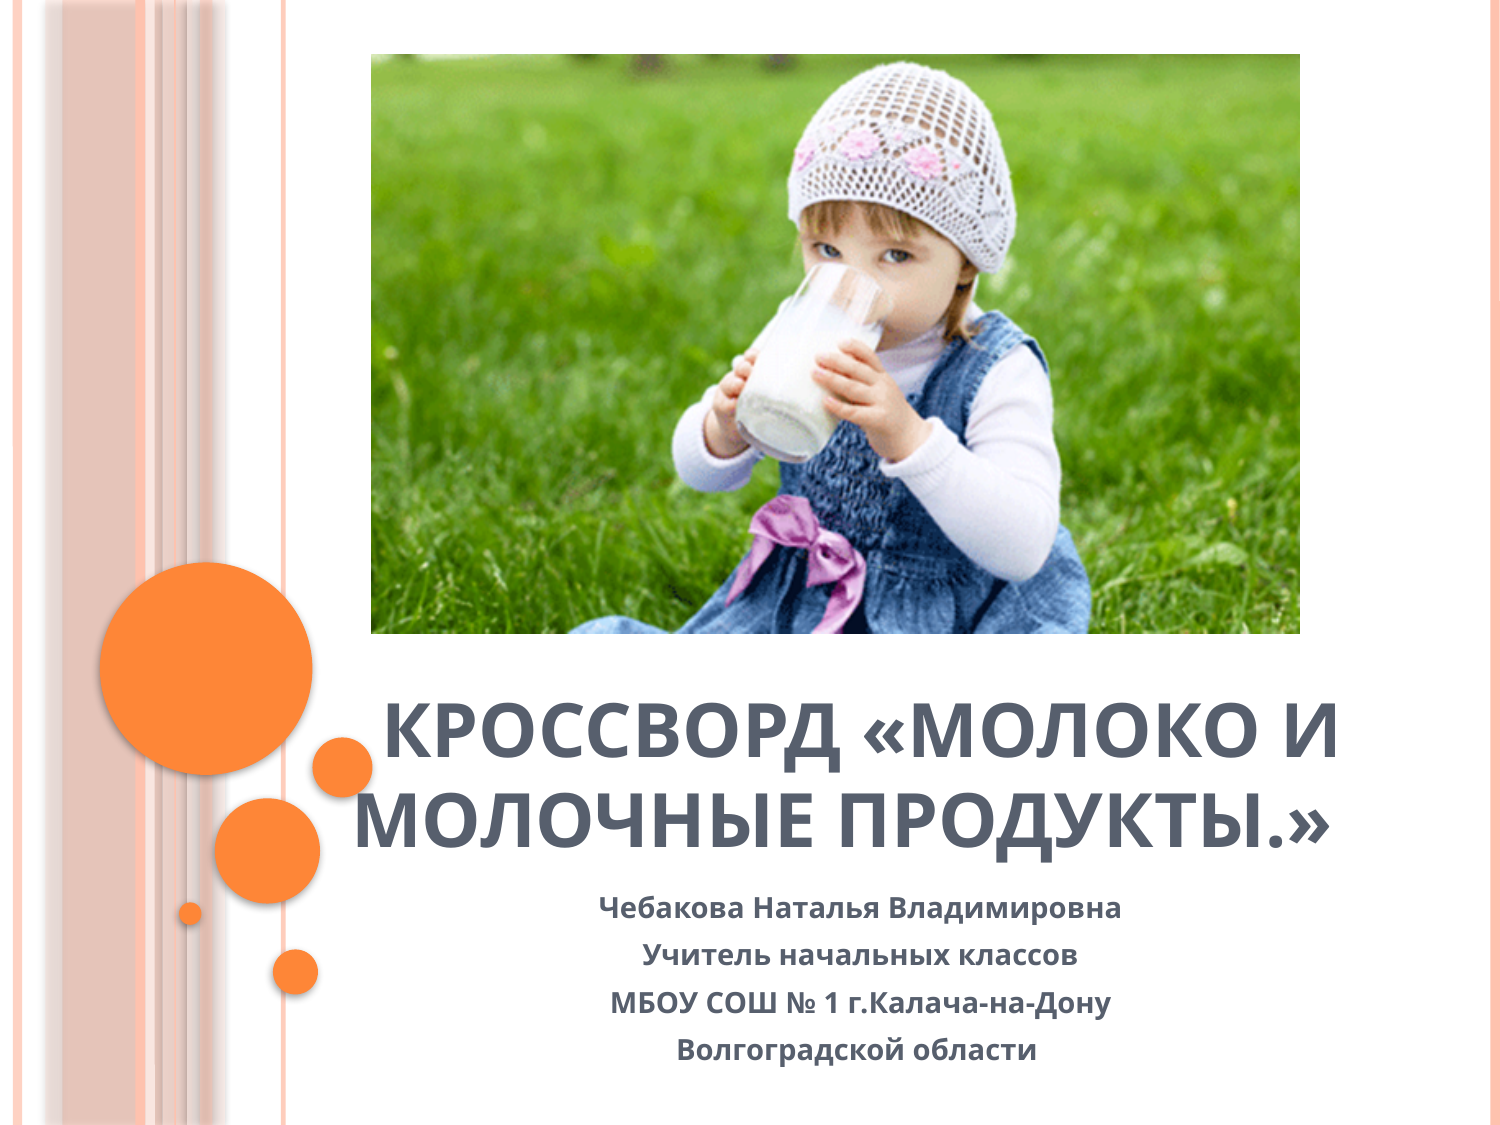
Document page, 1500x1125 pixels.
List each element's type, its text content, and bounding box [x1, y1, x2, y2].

picture [371, 53, 1300, 634]
title КРОССВОРД «МОЛОКО И МОЛОЧНЫЕ ПРОДУКТЫ.» [223, 645, 1500, 870]
subtitle Чебакова Наталья Владимировна Учитель начальных классов МБОУ СОШ № 1 г.Калача-на-Дону Волгоградской области [490, 881, 1232, 1107]
